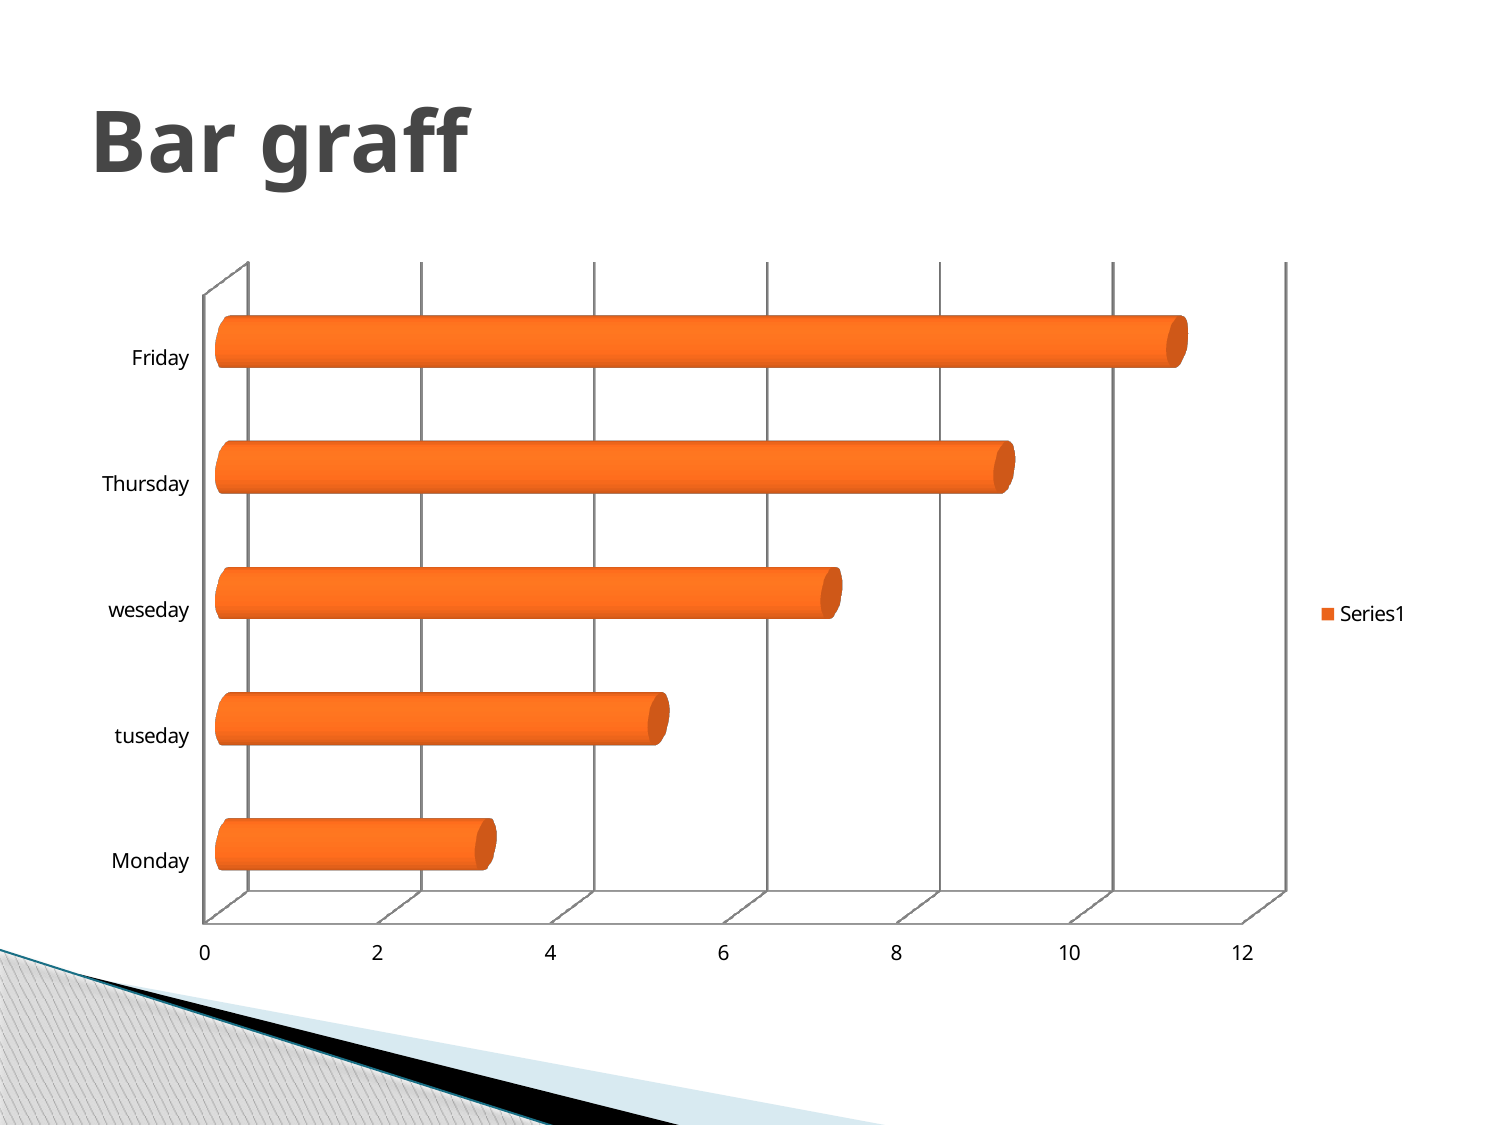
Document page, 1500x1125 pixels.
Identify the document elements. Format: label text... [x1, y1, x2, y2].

title Bar graff [75, 45, 1425, 233]
chart [74, 242, 1426, 986]
